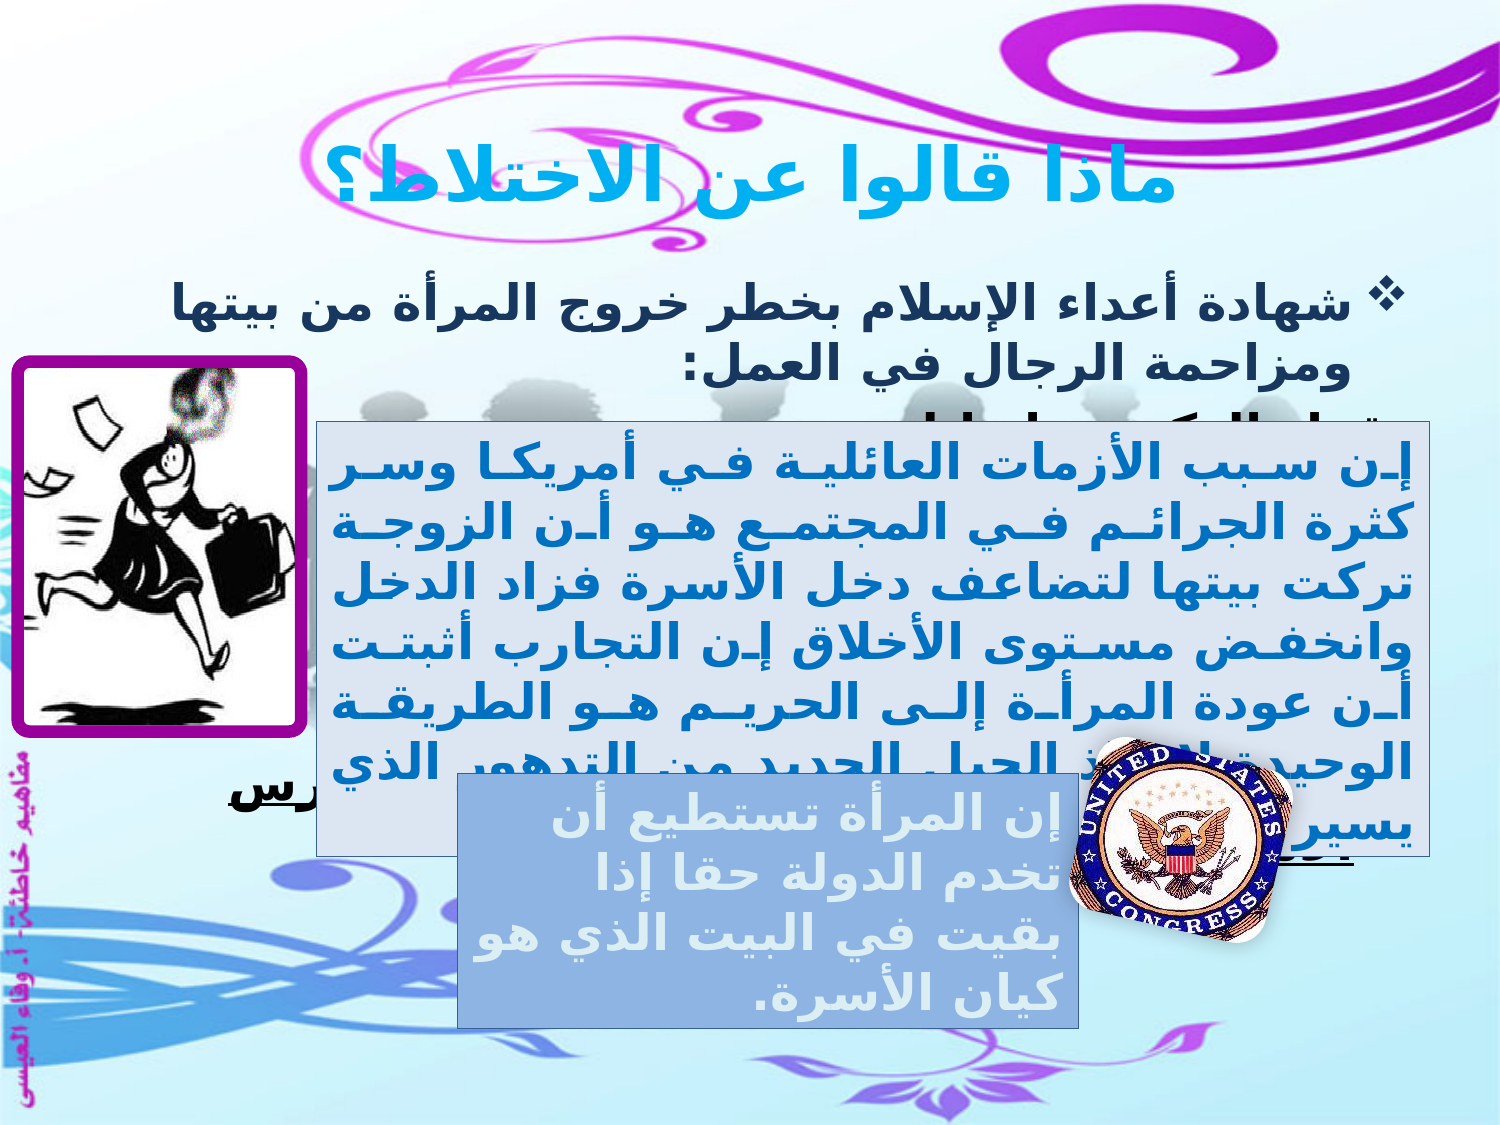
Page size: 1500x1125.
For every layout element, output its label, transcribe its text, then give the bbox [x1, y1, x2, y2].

text_box إن سبب الأزمات العائلية في أمريكا وسر كثرة الجرائم في المجتمع هو أن الزوجة تركت بيتها لتضاعف دخل الأسرة فزاد الدخل وانخفض مستوى الأخلاق إن التجارب أثبتت أن عودة المرأة إلى الحريم هو الطريقة الوحيدة لإنقاذ الجيل الجديد من التدهور الذي يسير فيه. [316, 421, 1430, 857]
title ماذا قالوا عن الاختلاط؟ [76, 77, 1427, 266]
picture [0, 0, 1500, 1125]
list شهادة أعداء الإسلام بخطر خروج المرأة من بيتها ومزاحمة الرجال في العمل: تقول الدكتورة إيدايلين وقال أحد أعضاء الكونجرس الأمريكي [74, 262, 1426, 1006]
text_box إن المرأة تستطيع أن تخدم الدولة حقا إذا بقيت في البيت الذي هو كيان الأسرة. [457, 773, 1079, 1029]
